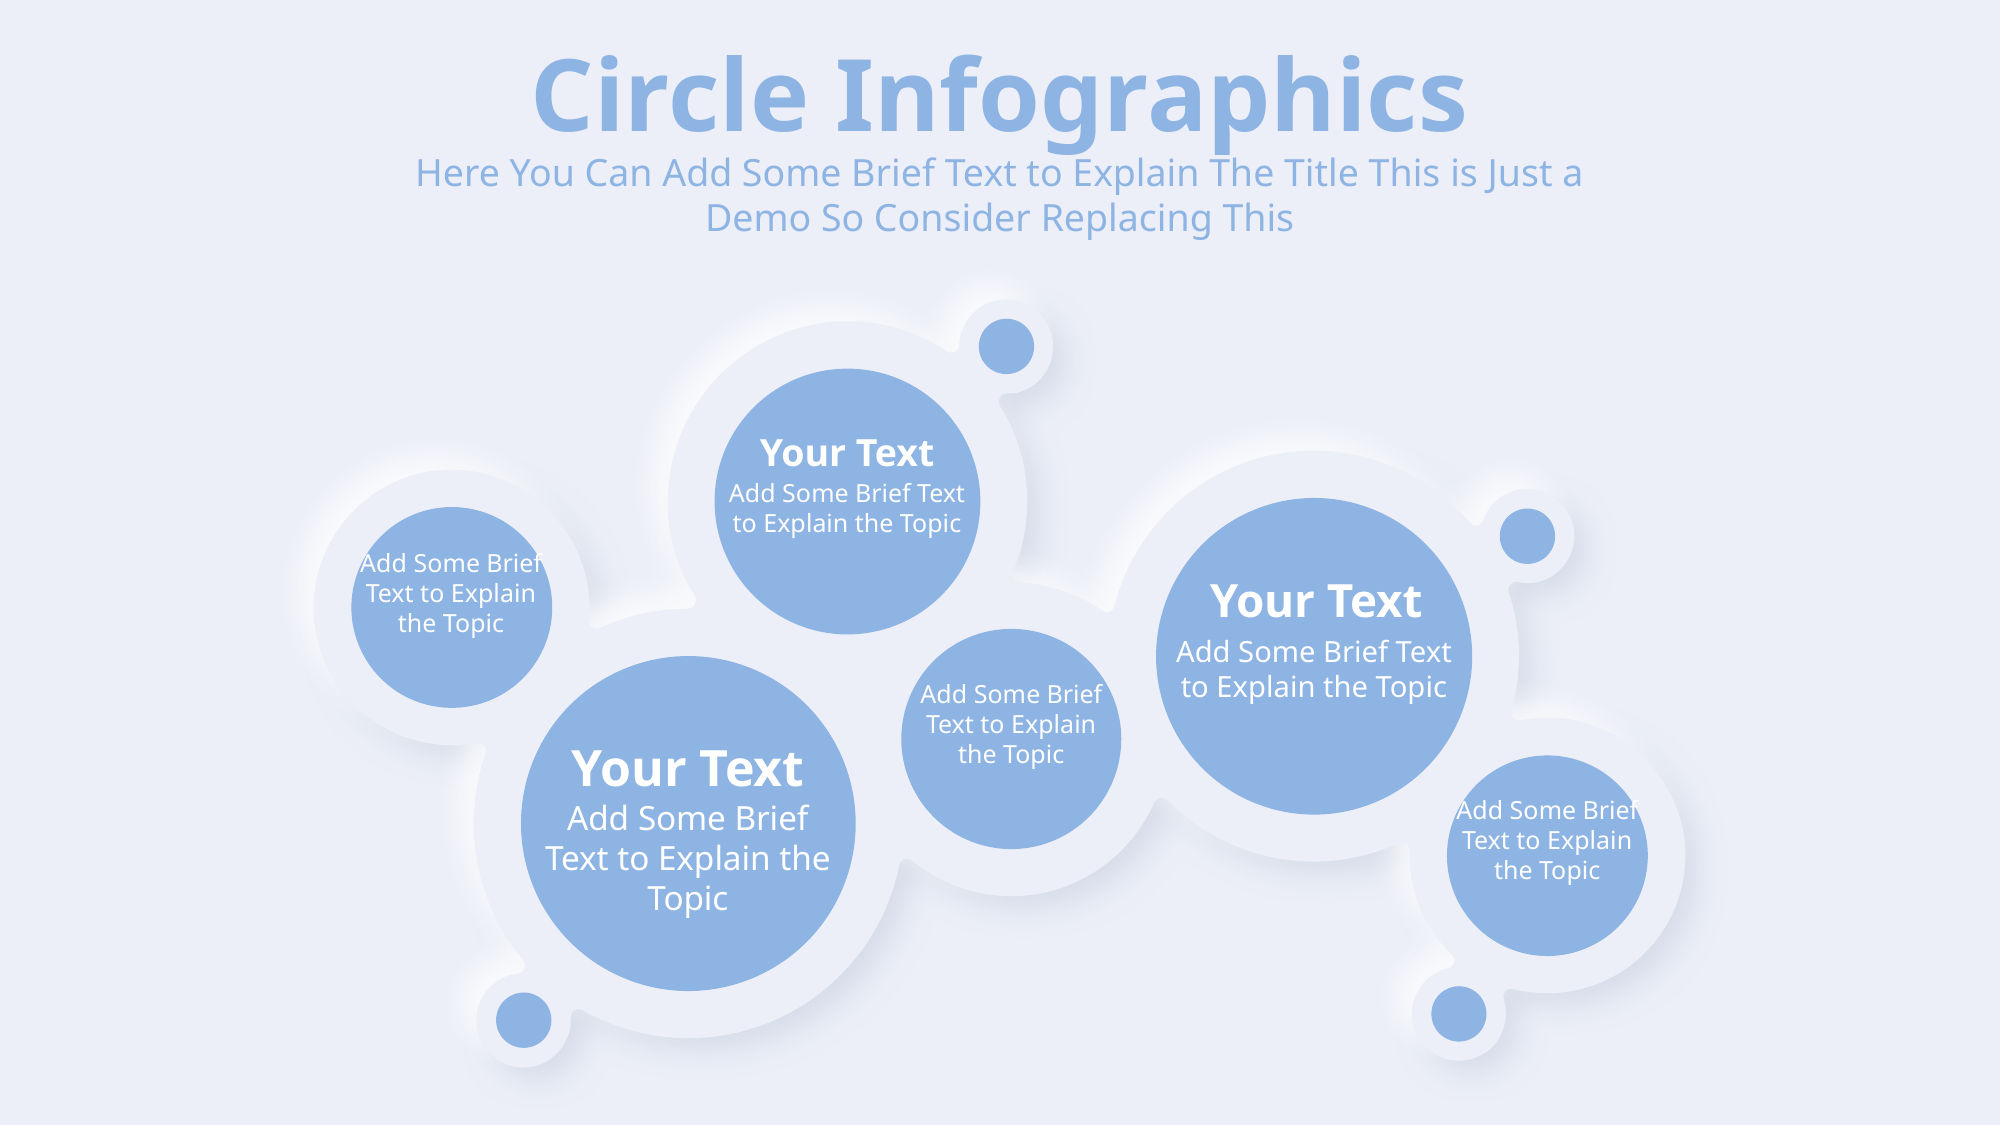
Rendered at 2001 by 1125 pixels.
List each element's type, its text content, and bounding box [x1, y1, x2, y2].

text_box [1437, 755, 1658, 957]
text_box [308, 297, 1691, 1071]
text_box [1119, 497, 1514, 815]
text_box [341, 507, 562, 708]
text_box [901, 628, 1122, 850]
text_box Here You Can Add Some Brief Text to Explain The Title This is Just a Demo So Consider Replacing This [345, 141, 1655, 247]
text_box Circle Infographics [416, 23, 1584, 141]
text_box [710, 368, 984, 635]
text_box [491, 656, 885, 992]
